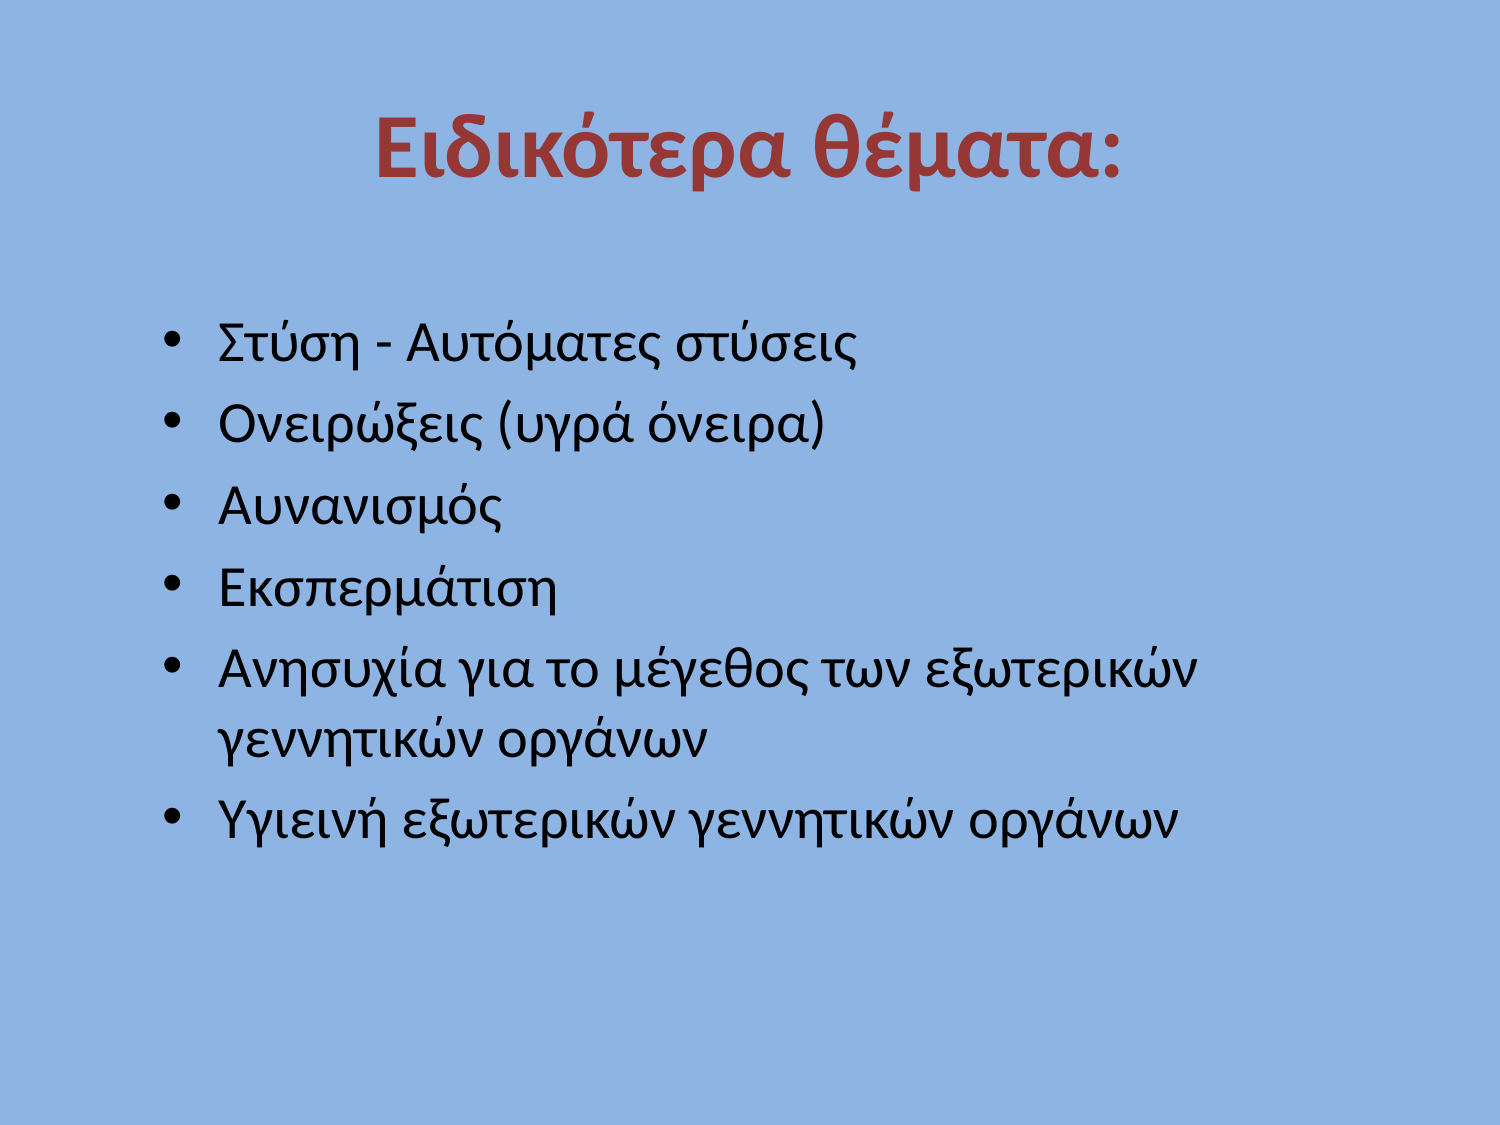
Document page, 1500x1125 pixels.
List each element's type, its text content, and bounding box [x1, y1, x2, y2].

list Στύση - Αυτόματες στύσεις Ονειρώξεις (υγρά όνειρα) Αυνανισμός Εκσπερμάτιση Ανησυχία για το μέγεθος των εξωτερικών γεννητικών οργάνων Υγιεινή εξωτερικών γεννητικών οργάνων [147, 295, 1439, 1125]
title Ειδικότερα θέματα: [75, 62, 1425, 220]
